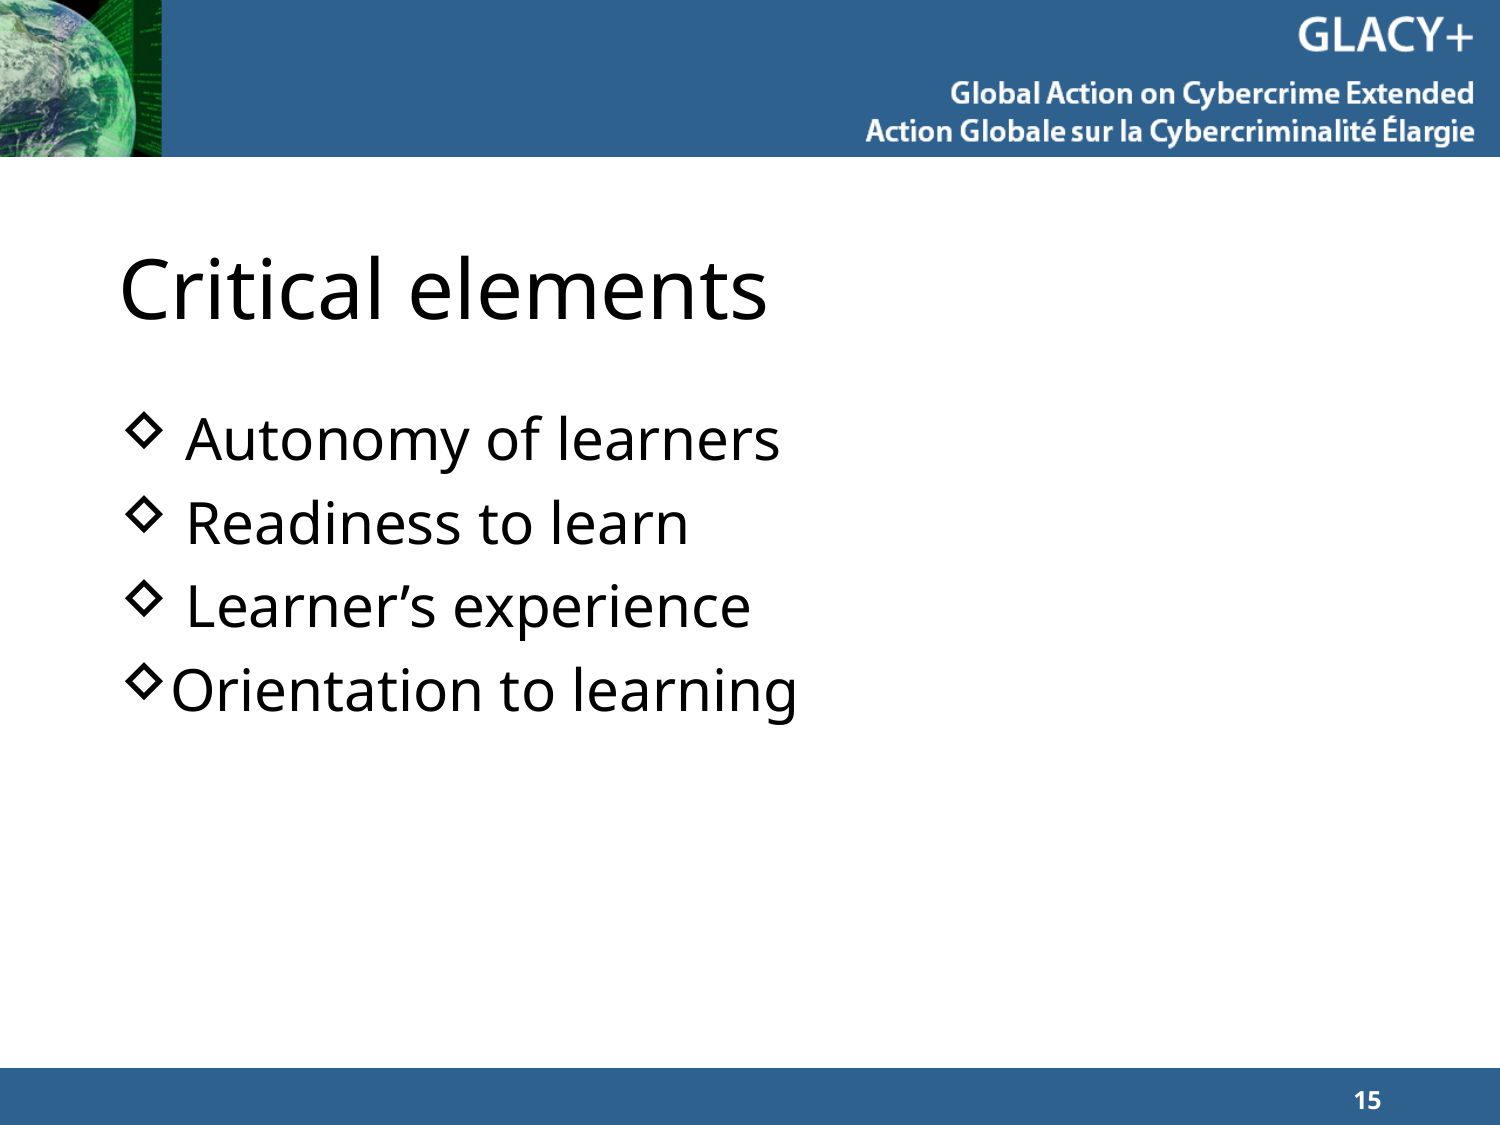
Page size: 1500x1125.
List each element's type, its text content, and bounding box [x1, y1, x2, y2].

title Critical elements [103, 197, 1397, 388]
list Autonomy of learners Readiness to learn Learner’s experience Orientation to learning [103, 402, 1397, 1014]
picture [0, 0, 1500, 157]
slide_number 15 [1059, 1071, 1397, 1125]
